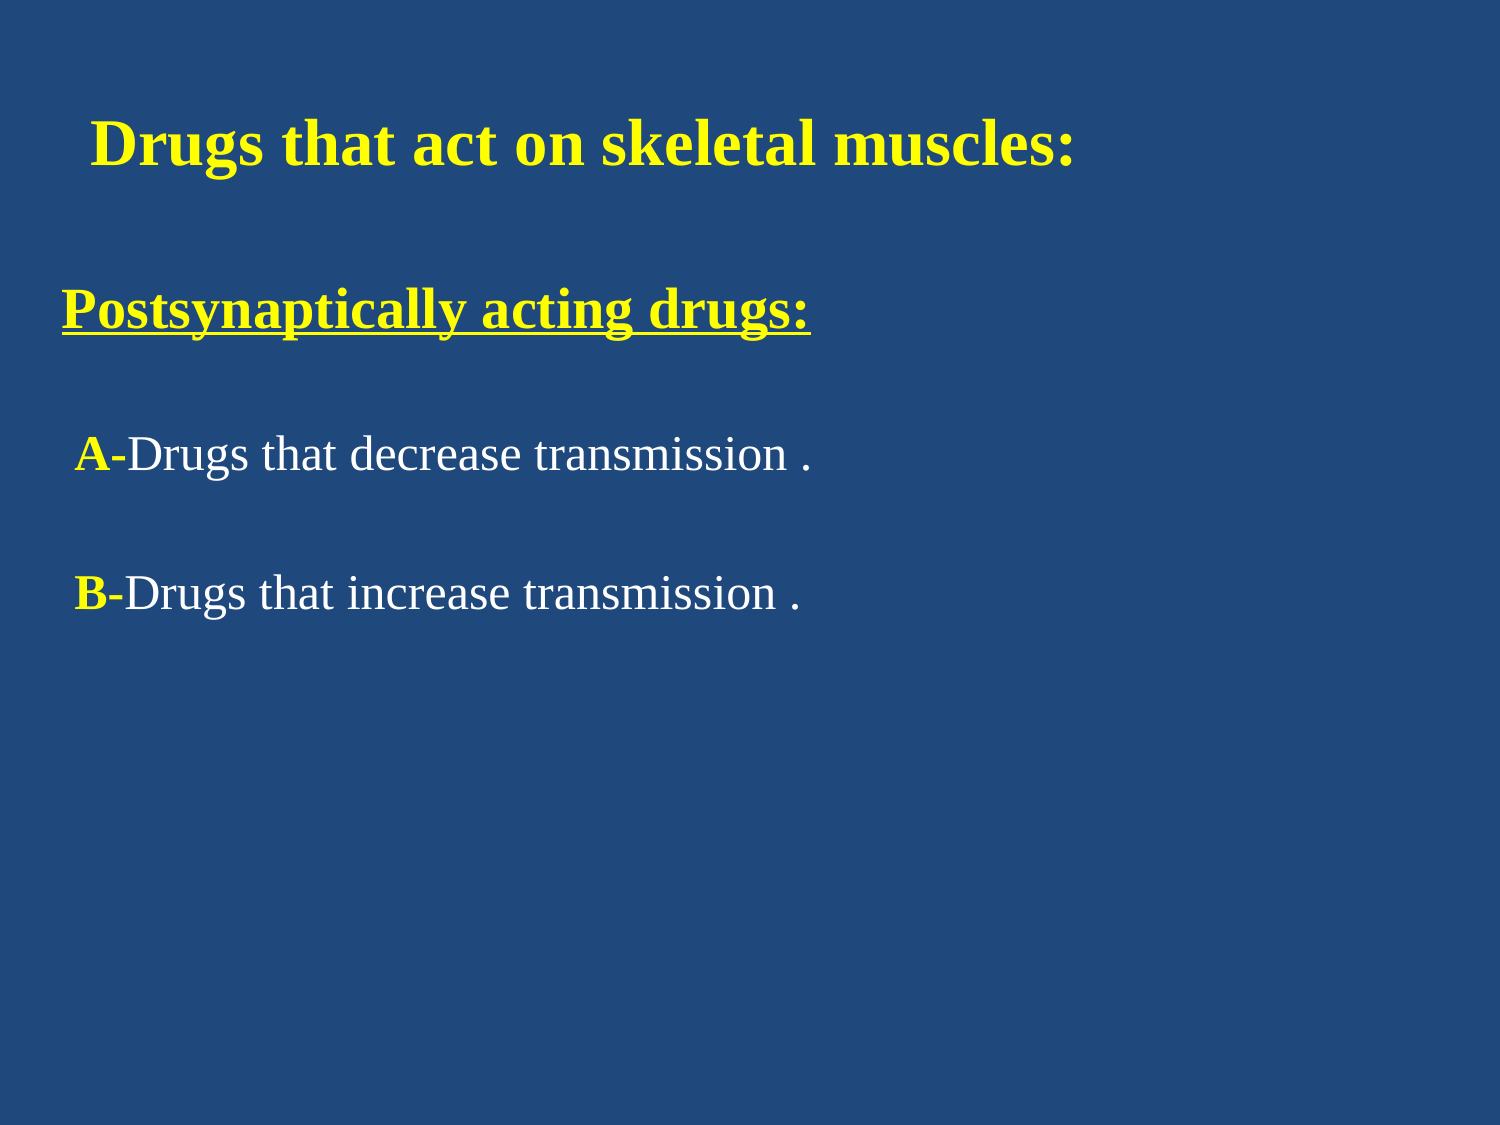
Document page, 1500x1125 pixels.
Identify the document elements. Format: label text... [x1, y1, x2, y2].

title Drugs that act on skeletal muscles: [75, 45, 1425, 233]
list Postsynaptically acting drugs: A-Drugs that decrease transmission . B-Drugs that increase transmission . [46, 262, 1425, 1005]
